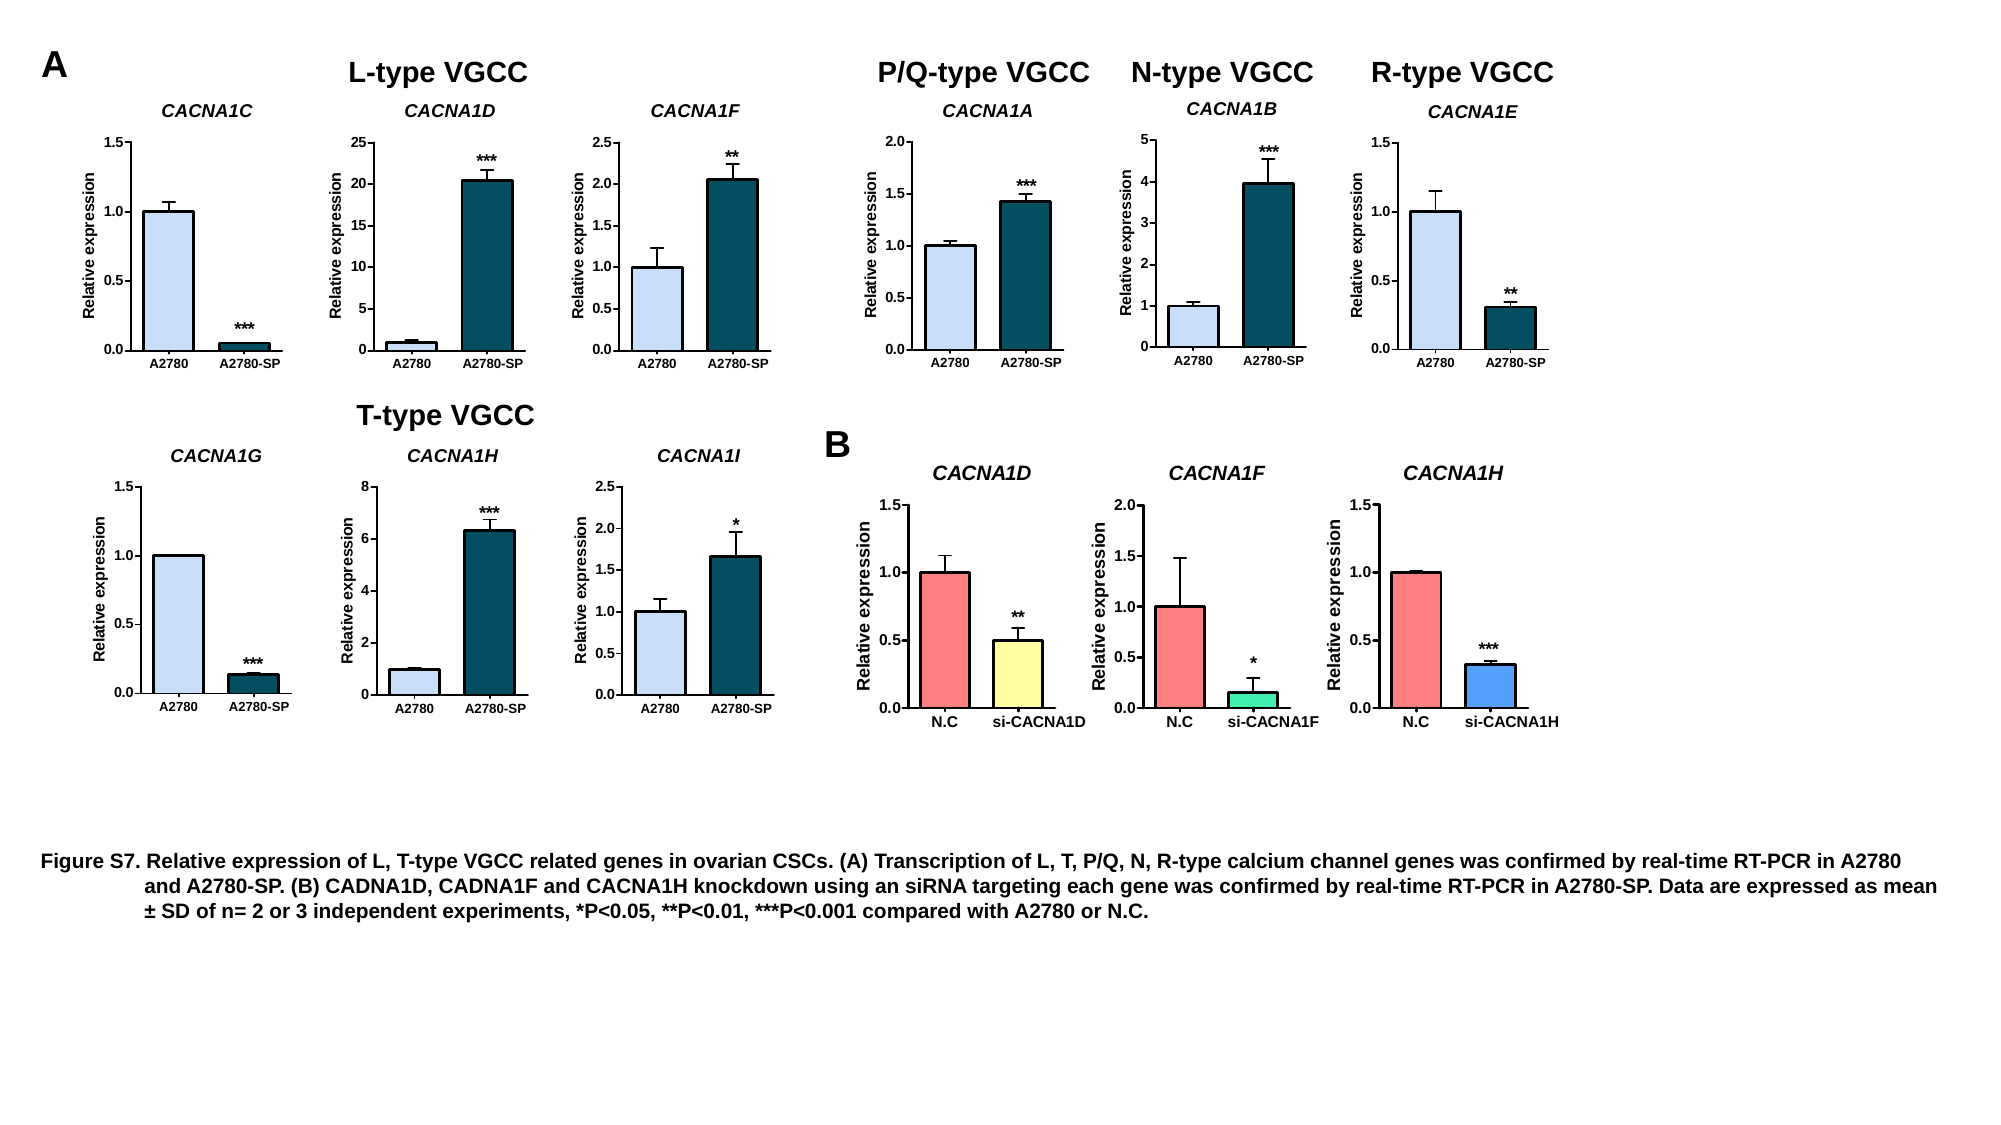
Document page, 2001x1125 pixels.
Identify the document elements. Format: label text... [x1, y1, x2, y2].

text_box T-type VGCC [341, 388, 552, 431]
text_box A [26, 32, 84, 92]
text_box L-type VGCC [333, 45, 548, 87]
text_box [66, 87, 815, 385]
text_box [840, 448, 1075, 745]
text_box B [809, 412, 867, 473]
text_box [1103, 45, 1334, 382]
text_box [76, 431, 819, 730]
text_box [848, 45, 1119, 384]
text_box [1075, 448, 1338, 745]
text_box Figure S7. Relative expression of L, T-type VGCC related genes in ovarian CSCs. (A) Transcription of L, T, P/Q, N, R-type calcium channel genes was confirmed by real-time RT-PCR in A2780 and A2780-SP. (B) CADNA1D, CADNA1F and CACNA1H knockdown using an siRNA targeting each gene was confirmed by real-time RT-PCR in A2780-SP. Data are expressed as mean ± SD of n= 2 or 3 independent experiments, *P<0.05, **P<0.01, ***P<0.001 compared with A2780 or N.C. [25, 840, 1956, 931]
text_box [1334, 45, 1593, 384]
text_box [1338, 448, 1576, 745]
